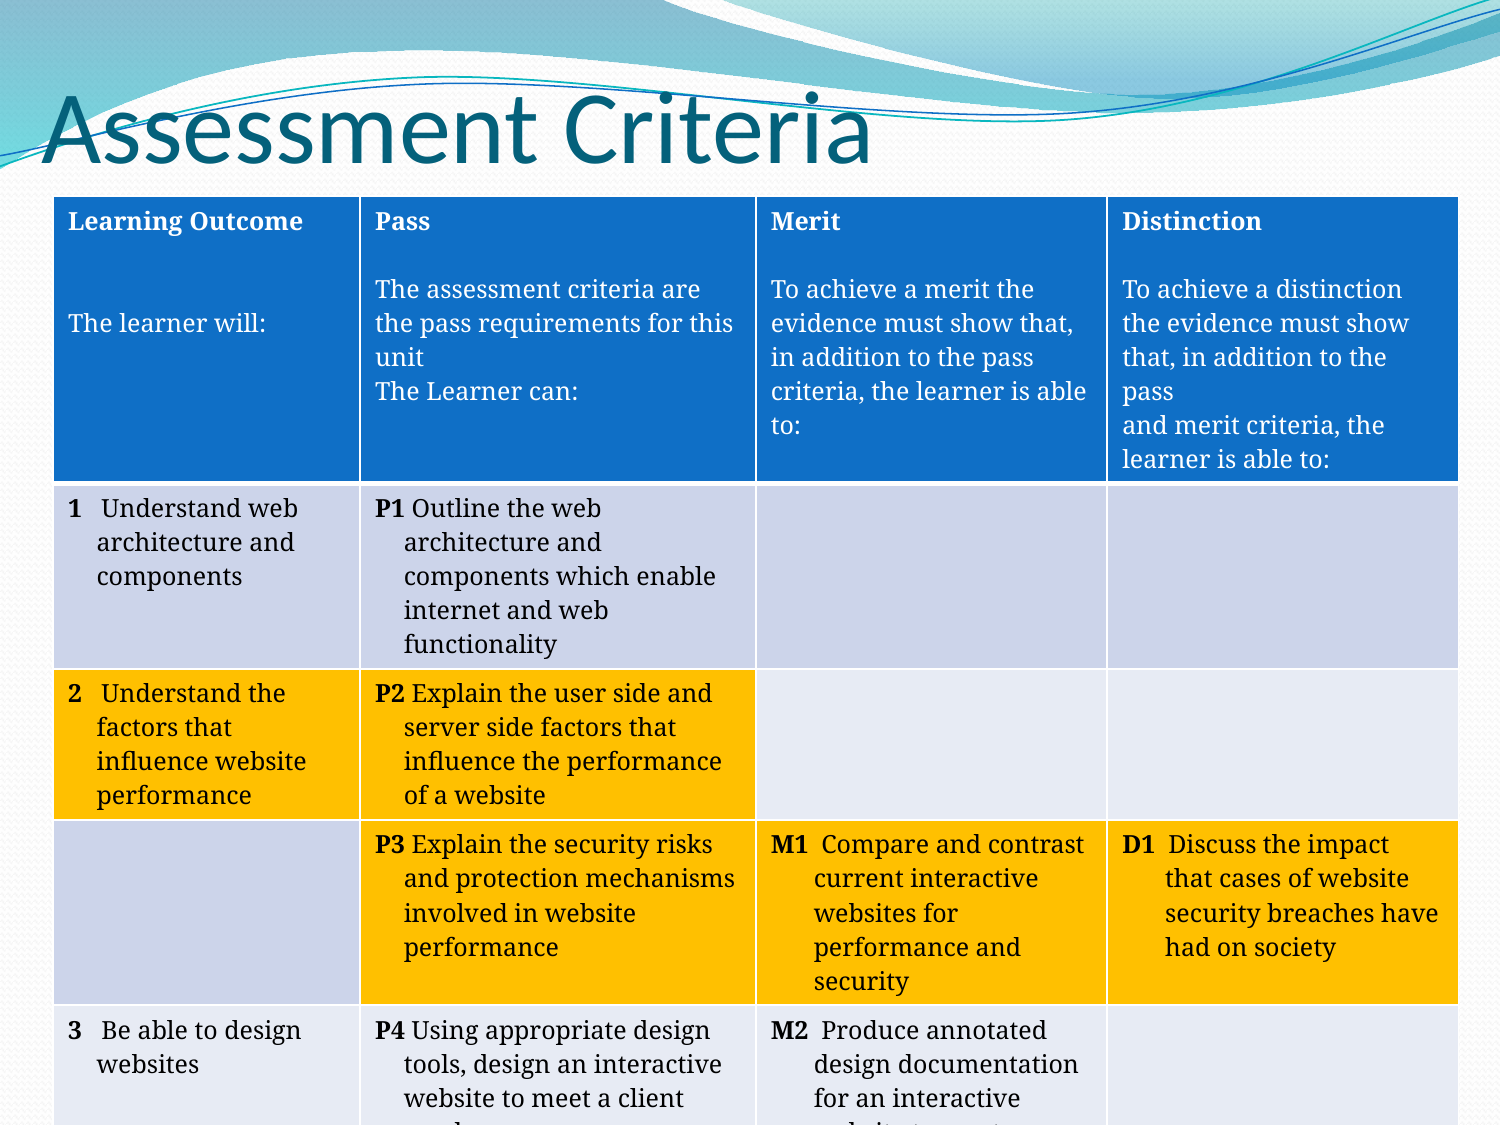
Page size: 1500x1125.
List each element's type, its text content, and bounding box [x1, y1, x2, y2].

table_cell D1 Discuss the impact that cases of website security breaches have had on society [1108, 821, 1458, 1004]
title Assessment Criteria [41, 30, 1459, 185]
table_cell 2 Understand the factors that influence website performance [54, 670, 359, 819]
table_cell 1 Understand web architecture and components [54, 486, 359, 668]
table_cell [757, 486, 1106, 668]
table_cell P1 Outline the web architecture and components which enable internet and web functionality [361, 486, 755, 668]
table_cell P2 Explain the user side and server side factors that influence the performance of a website [361, 670, 755, 819]
table_cell P4 Using appropriate design tools, design an interactive website to meet a client need [361, 1006, 755, 1125]
table_cell M1 Compare and contrast current interactive websites for performance and security [757, 821, 1106, 1004]
table_cell P3 Explain the security risks and protection mechanisms involved in website performance [361, 821, 755, 1004]
table_cell [1108, 486, 1458, 668]
table_header Pass The assessment criteria are the pass requirements for this unit The Learner can: [361, 197, 755, 481]
table_header Learning Outcome The learner will: [54, 197, 359, 481]
table_header Distinction To achieve a distinction the evidence must show that, in addition to the pass and merit criteria, the learner is able to: [1108, 197, 1458, 481]
table_cell M2 Produce annotated design documentation for an interactive website to meet a client need [757, 1006, 1106, 1125]
table_cell 3 Be able to design websites [54, 1006, 359, 1125]
table_cell [1108, 670, 1458, 819]
table_header Merit To achieve a merit the evidence must show that, in addition to the pass criteria, the learner is able to: [757, 197, 1106, 481]
table_cell [1108, 1006, 1458, 1125]
table_cell [757, 670, 1106, 819]
table_cell [54, 821, 359, 1004]
